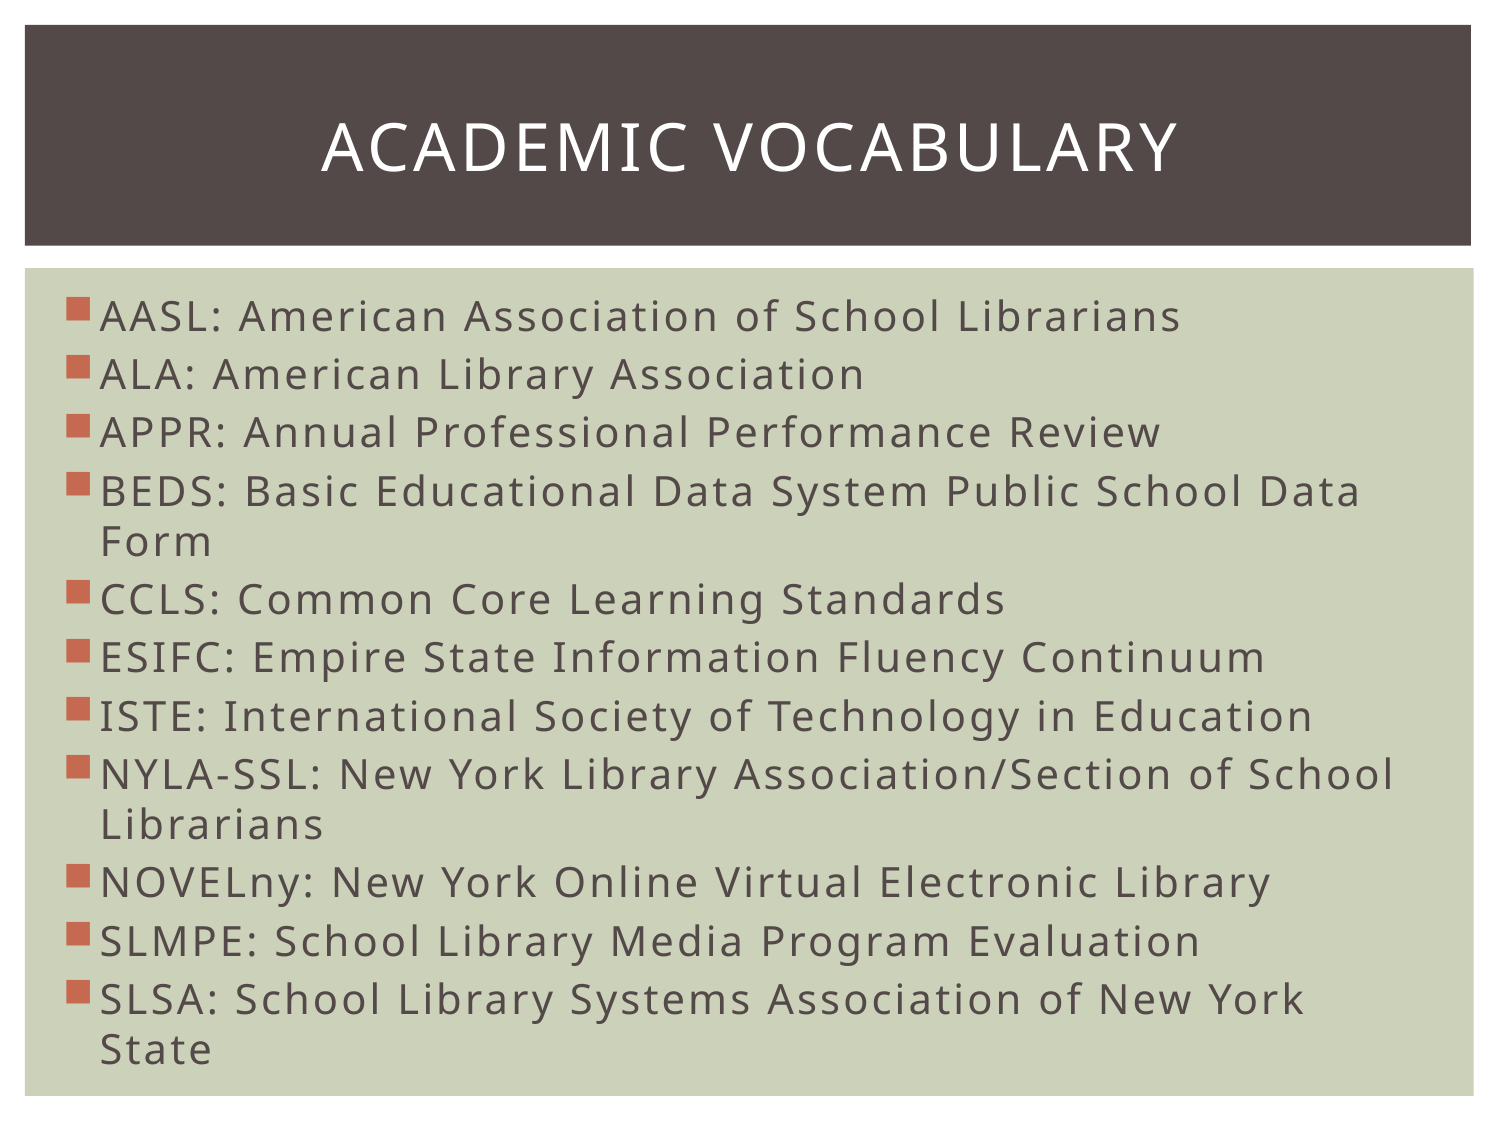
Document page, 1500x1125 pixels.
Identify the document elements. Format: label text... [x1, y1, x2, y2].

title Academic Vocabulary [62, 58, 1438, 232]
list AASL: American Association of School Librarians ALA: American Library Association APPR: Annual Professional Performance Review BEDS: Basic Educational Data System Public School Data Form CCLS: Common Core Learning Standards ESIFC: Empire State Information Fluency Continuum ISTE: International Society of Technology in Education NYLA-SSL: New York Library Association/Section of School Librarians NOVELny: New York Online Virtual Electronic Library SLMPE: School Library Media Program Evaluation SLSA: School Library Systems Association of New York State [39, 281, 1442, 1005]
